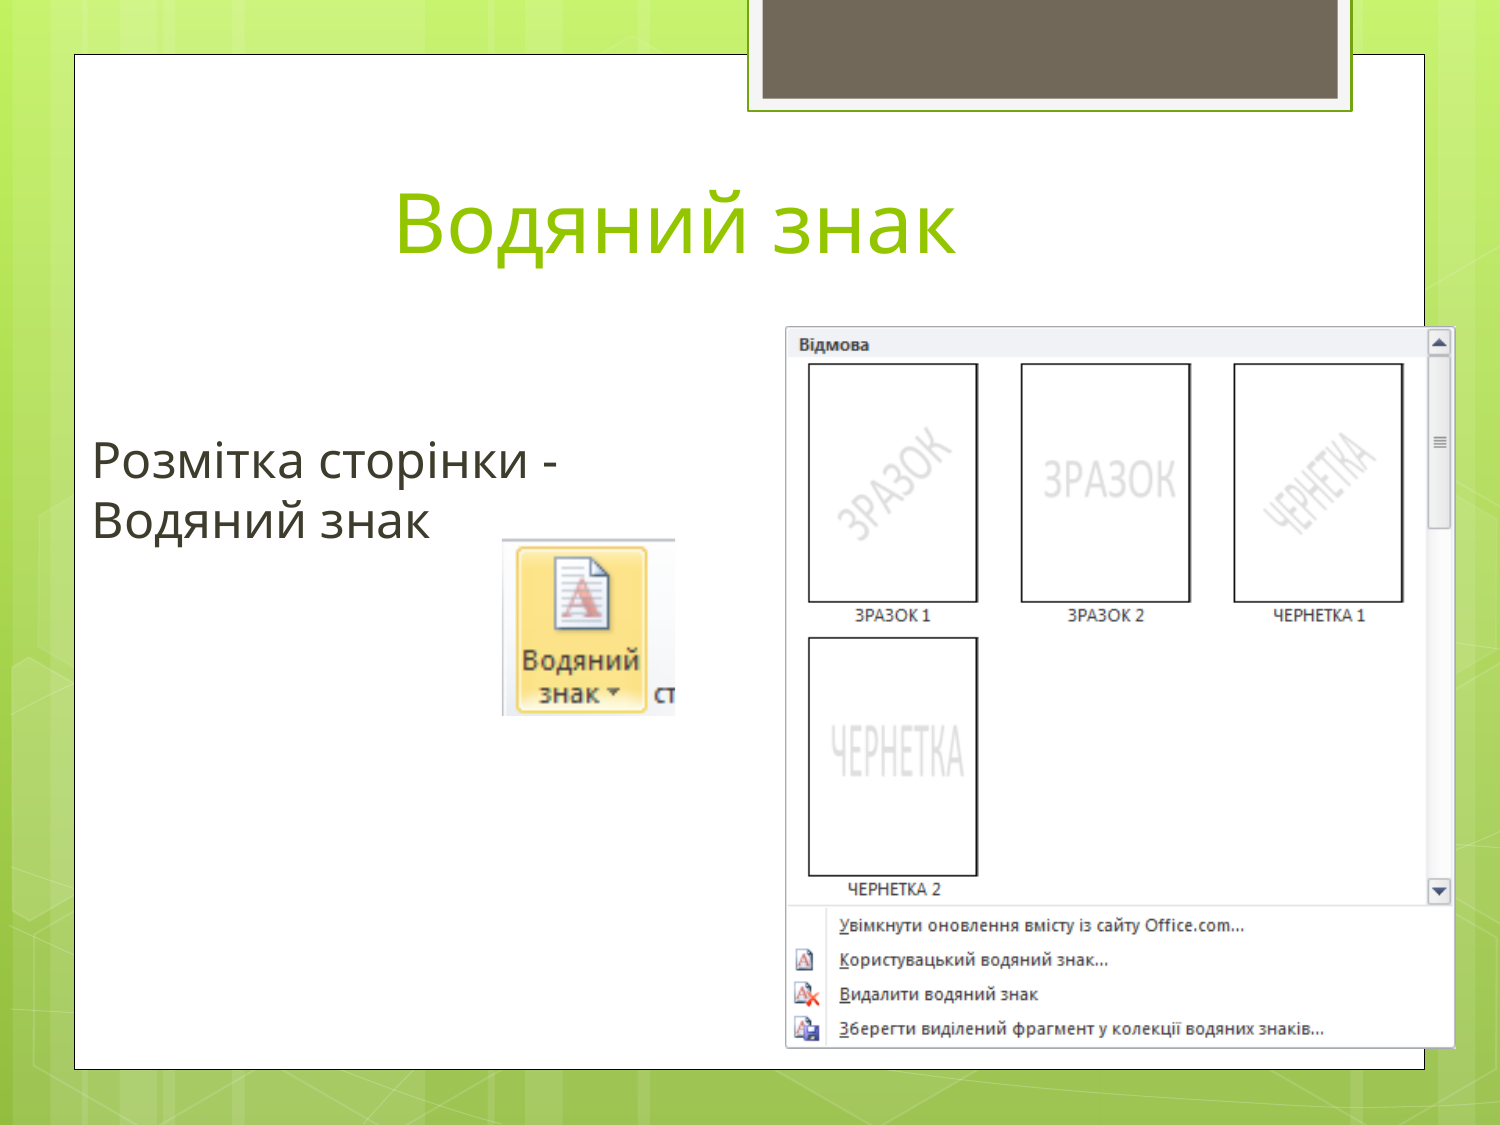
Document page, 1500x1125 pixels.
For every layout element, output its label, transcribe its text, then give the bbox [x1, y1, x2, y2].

picture [785, 326, 1456, 1049]
list Розмітка сторінки - Водяний знак [76, 420, 752, 615]
picture [501, 538, 676, 717]
title Водяний знак [99, 90, 1252, 278]
